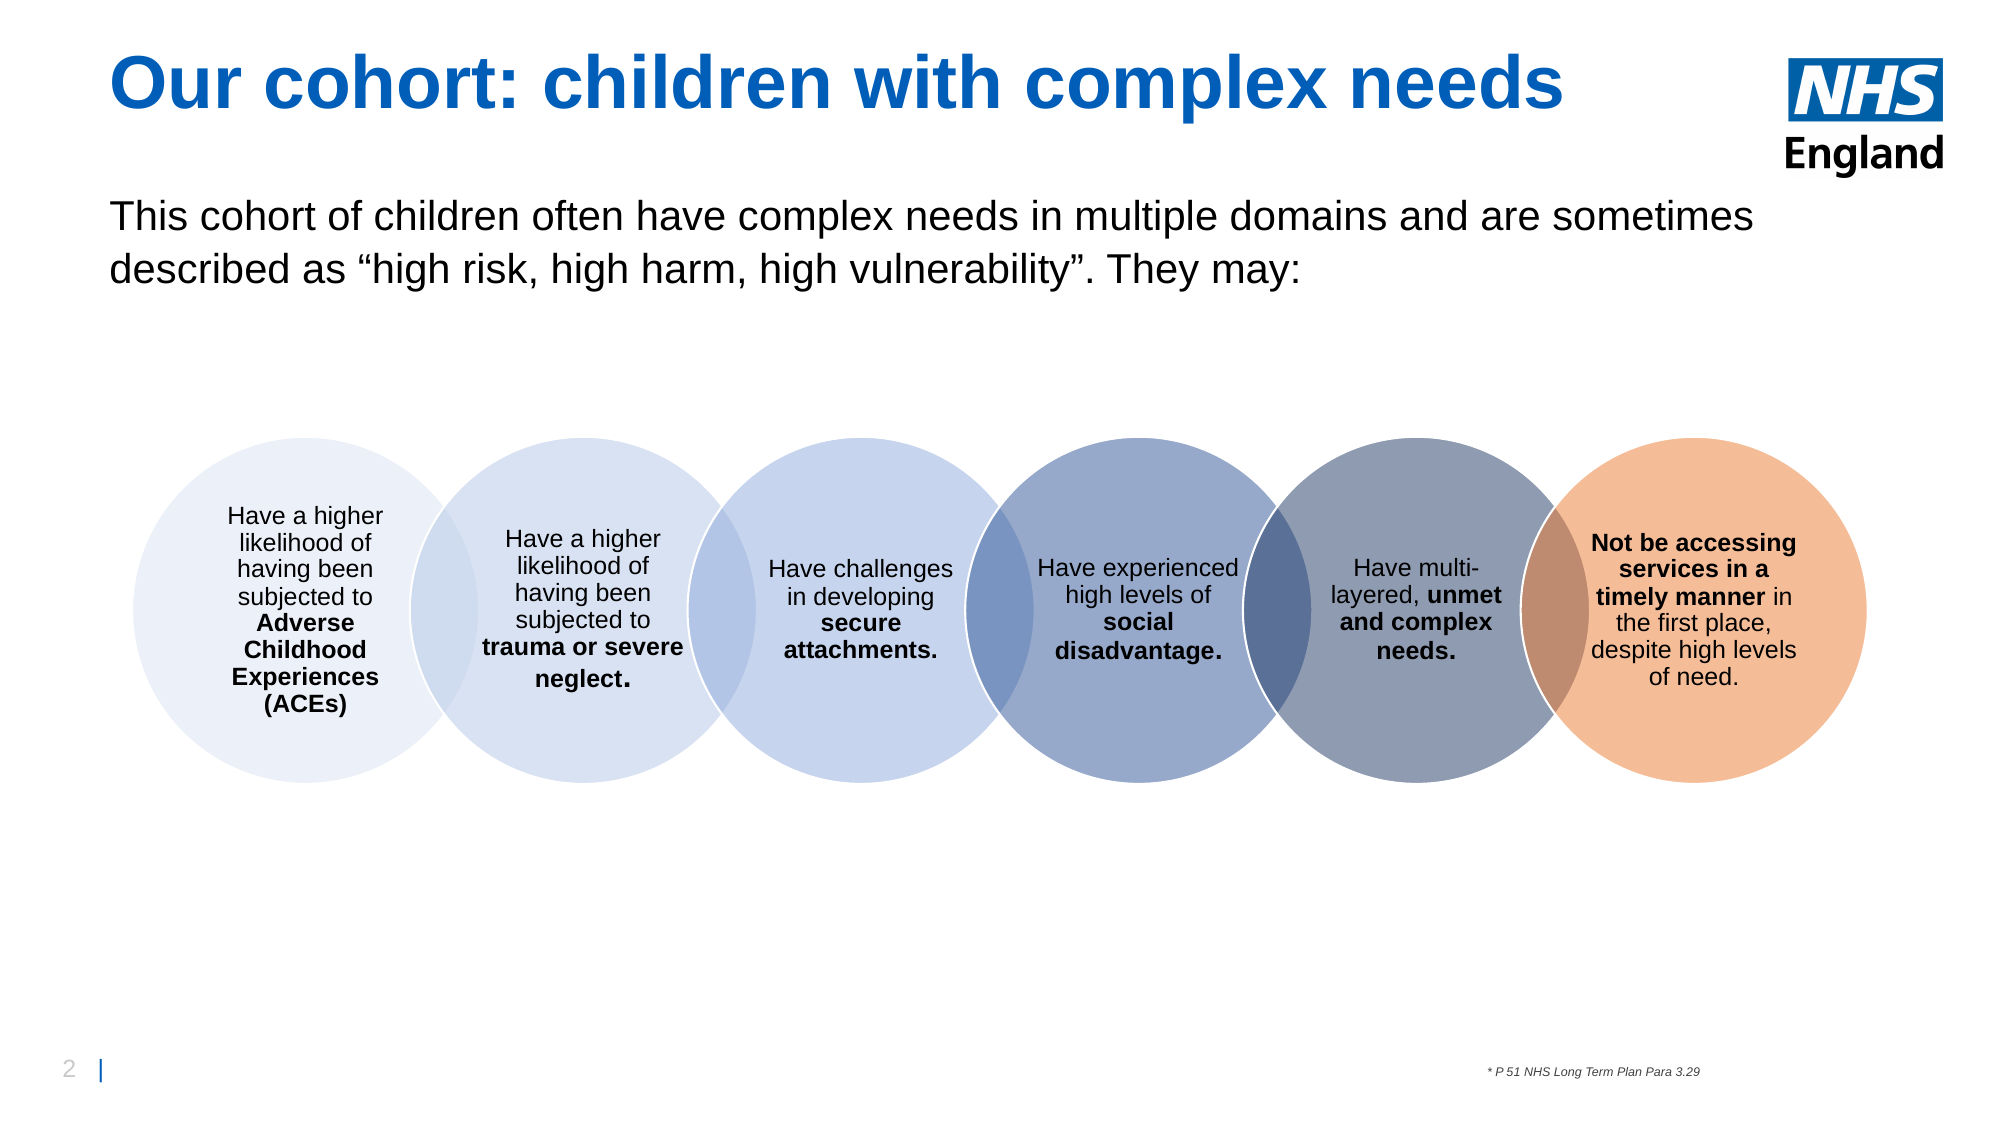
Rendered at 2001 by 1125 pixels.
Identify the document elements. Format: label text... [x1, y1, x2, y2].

title Our cohort: children with complex needs [94, 33, 1607, 135]
text_box * P 51 NHS Long Term Plan Para 3.29 [1011, 1053, 1715, 1125]
picture [1786, 58, 1943, 178]
text_box This cohort of children often have complex needs in multiple domains and are sometimes described as “high risk, high harm, high vulnerability”. They may: [94, 177, 1886, 659]
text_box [131, 244, 1869, 977]
